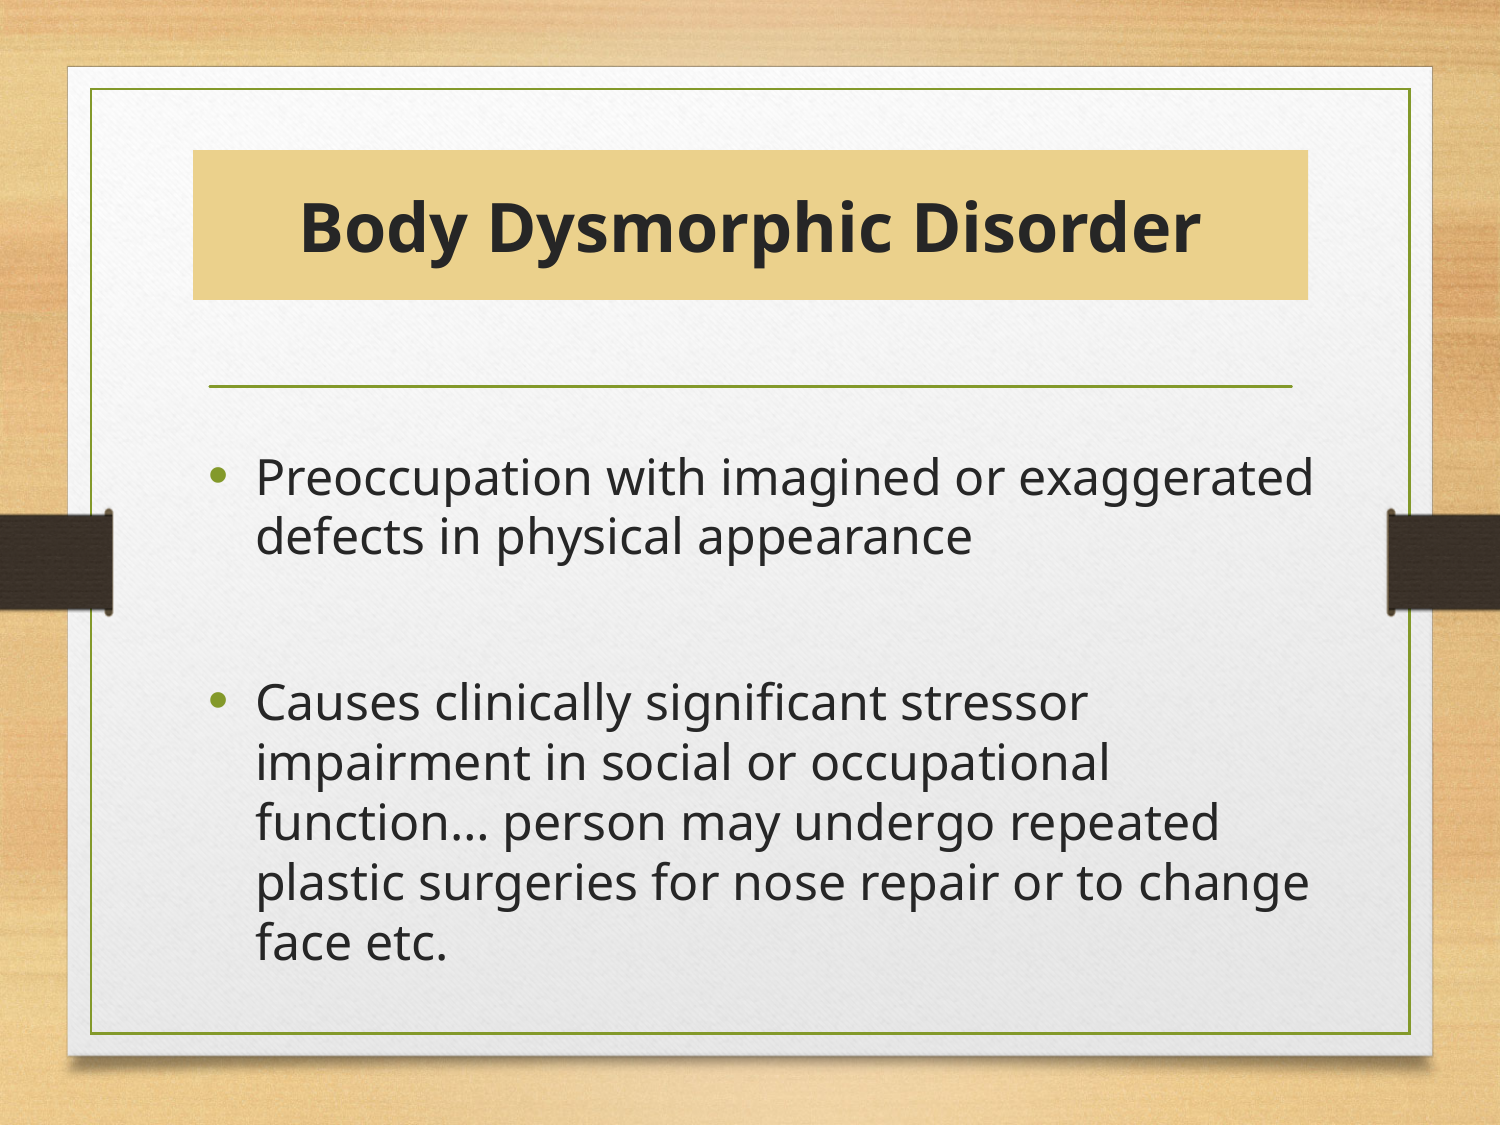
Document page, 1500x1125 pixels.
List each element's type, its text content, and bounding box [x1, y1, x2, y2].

list Preoccupation with imagined or exaggerated defects in physical appearance Causes clinically significant stressor impairment in social or occupational function… person may undergo repeated plastic surgeries for nose repair or to change face etc. [193, 437, 1338, 925]
title Body Dysmorphic Disorder [193, 150, 1309, 300]
picture [0, 0, 1500, 1125]
